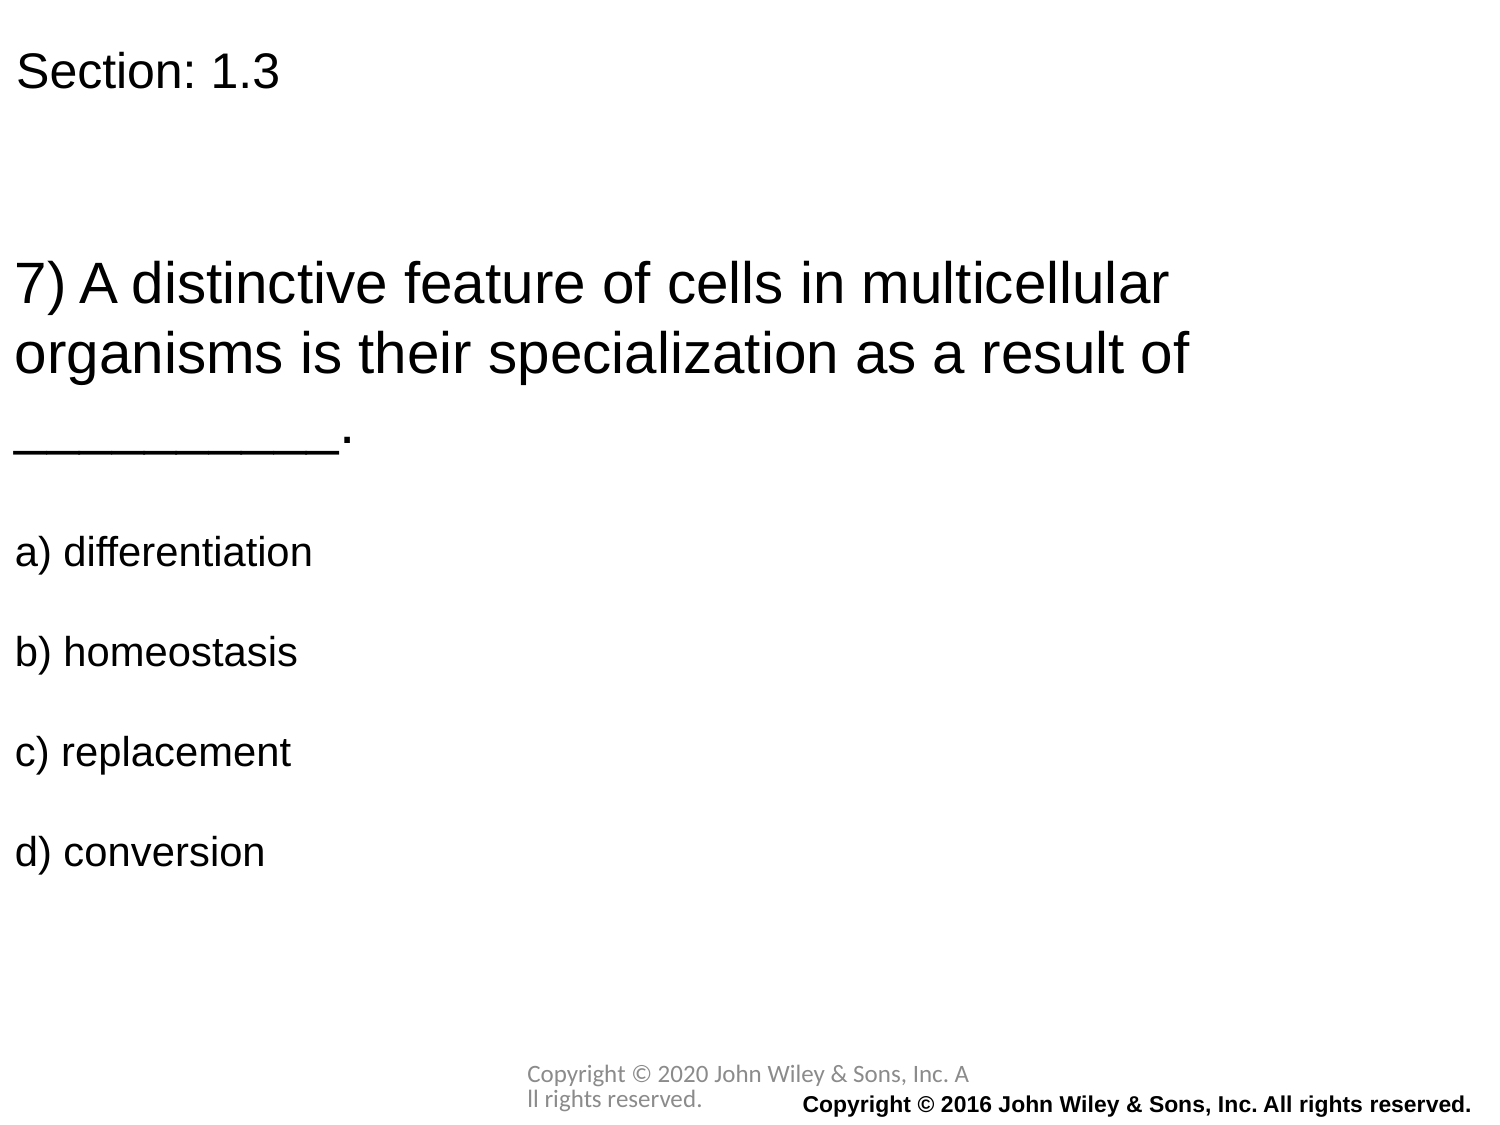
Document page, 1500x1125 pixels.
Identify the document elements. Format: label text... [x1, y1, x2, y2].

text_box 7) A distinctive feature of cells in multicellular organisms is their specialization as a result of __________. a) differentiation b) homeostasis c) replacement d) conversion [0, 237, 1288, 883]
text_box Copyright © 2016 John Wiley & Sons, Inc. All rights reserved. [512, 1065, 1488, 1125]
text_box Section: 1.3 [1, 31, 296, 166]
footer Copyright © 2020 John Wiley & Sons, Inc. All rights reserved. [512, 1042, 988, 1103]
